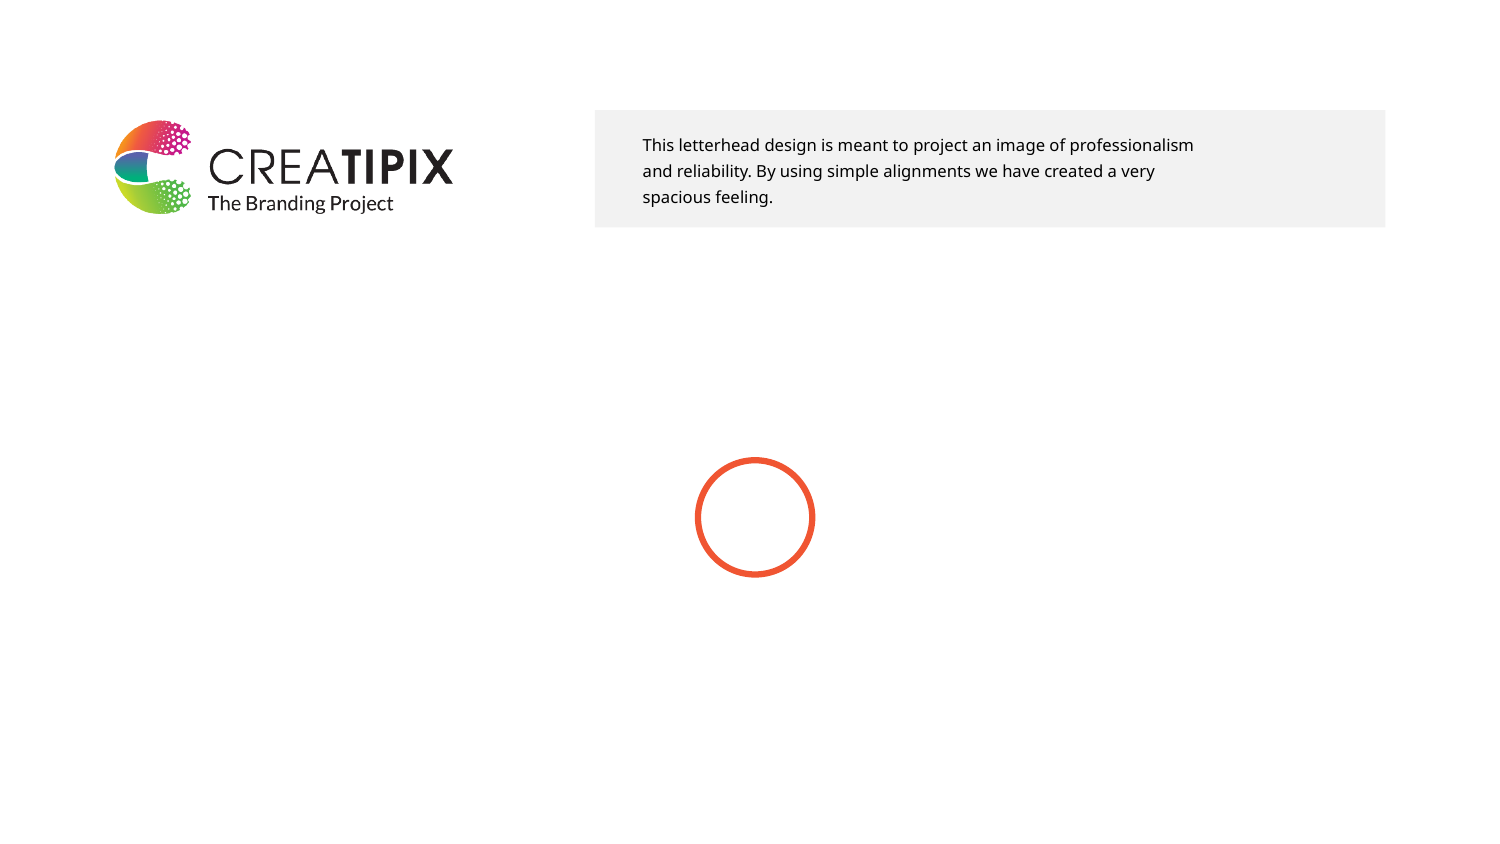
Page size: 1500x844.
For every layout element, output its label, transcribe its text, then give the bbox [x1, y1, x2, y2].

text_box This letterhead design is meant to project an image of professionalism and reliability. By using simple alignments we have created a very spacious feeling. [642, 138, 1228, 197]
picture [114, 119, 453, 214]
text_box [594, 110, 1386, 228]
picture [114, 301, 1386, 738]
